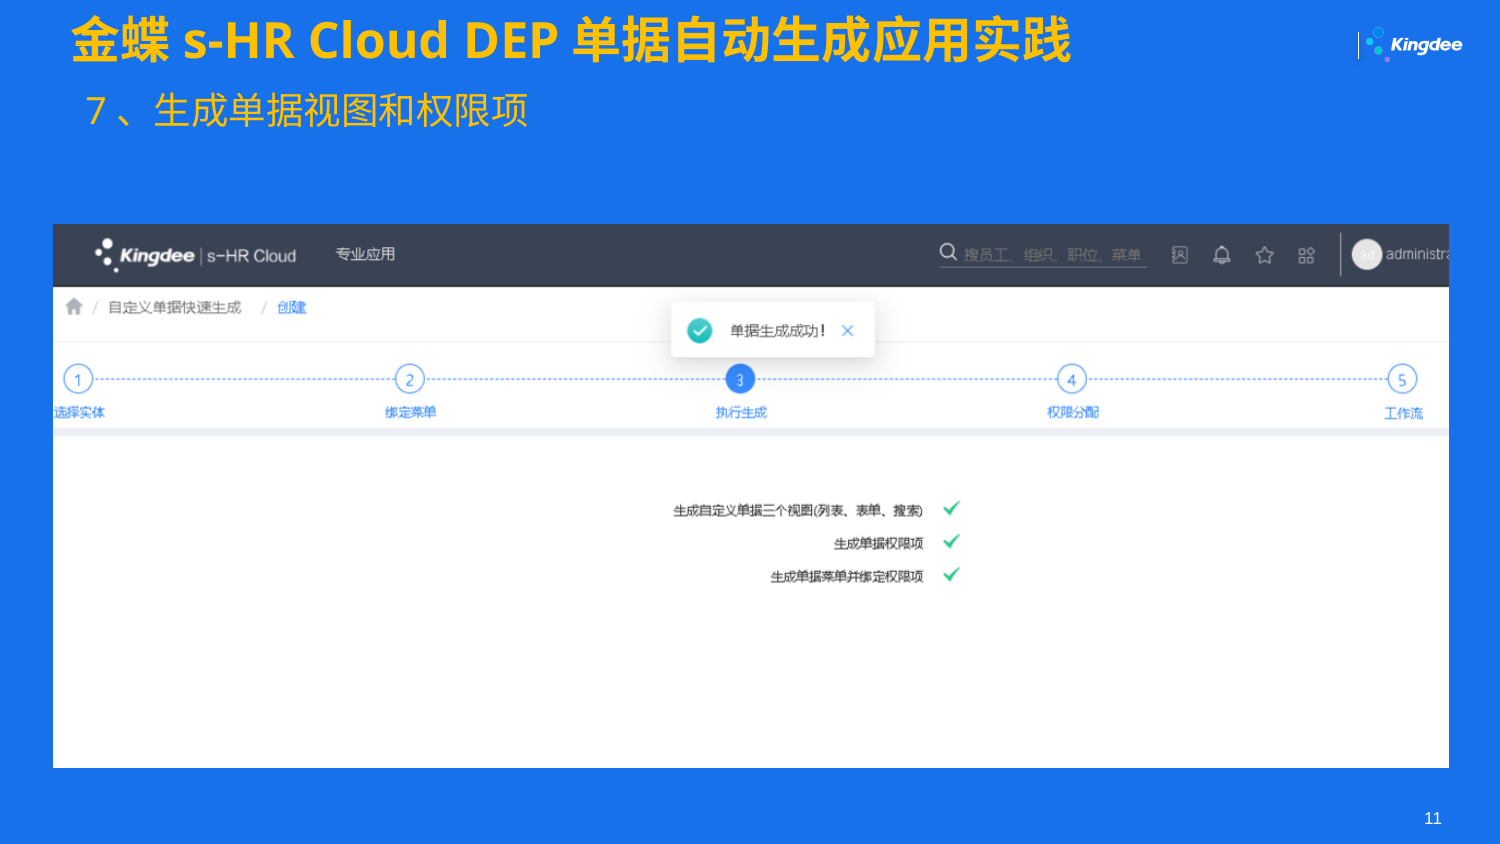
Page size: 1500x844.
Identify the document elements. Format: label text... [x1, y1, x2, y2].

picture [52, 223, 1449, 768]
text_box 7、生成单据视图和权限项 [70, 79, 1358, 140]
picture [1449, 15, 1466, 76]
title 金蝶s-HR Cloud DEP单据自动生成应用实践 [70, 8, 1449, 95]
